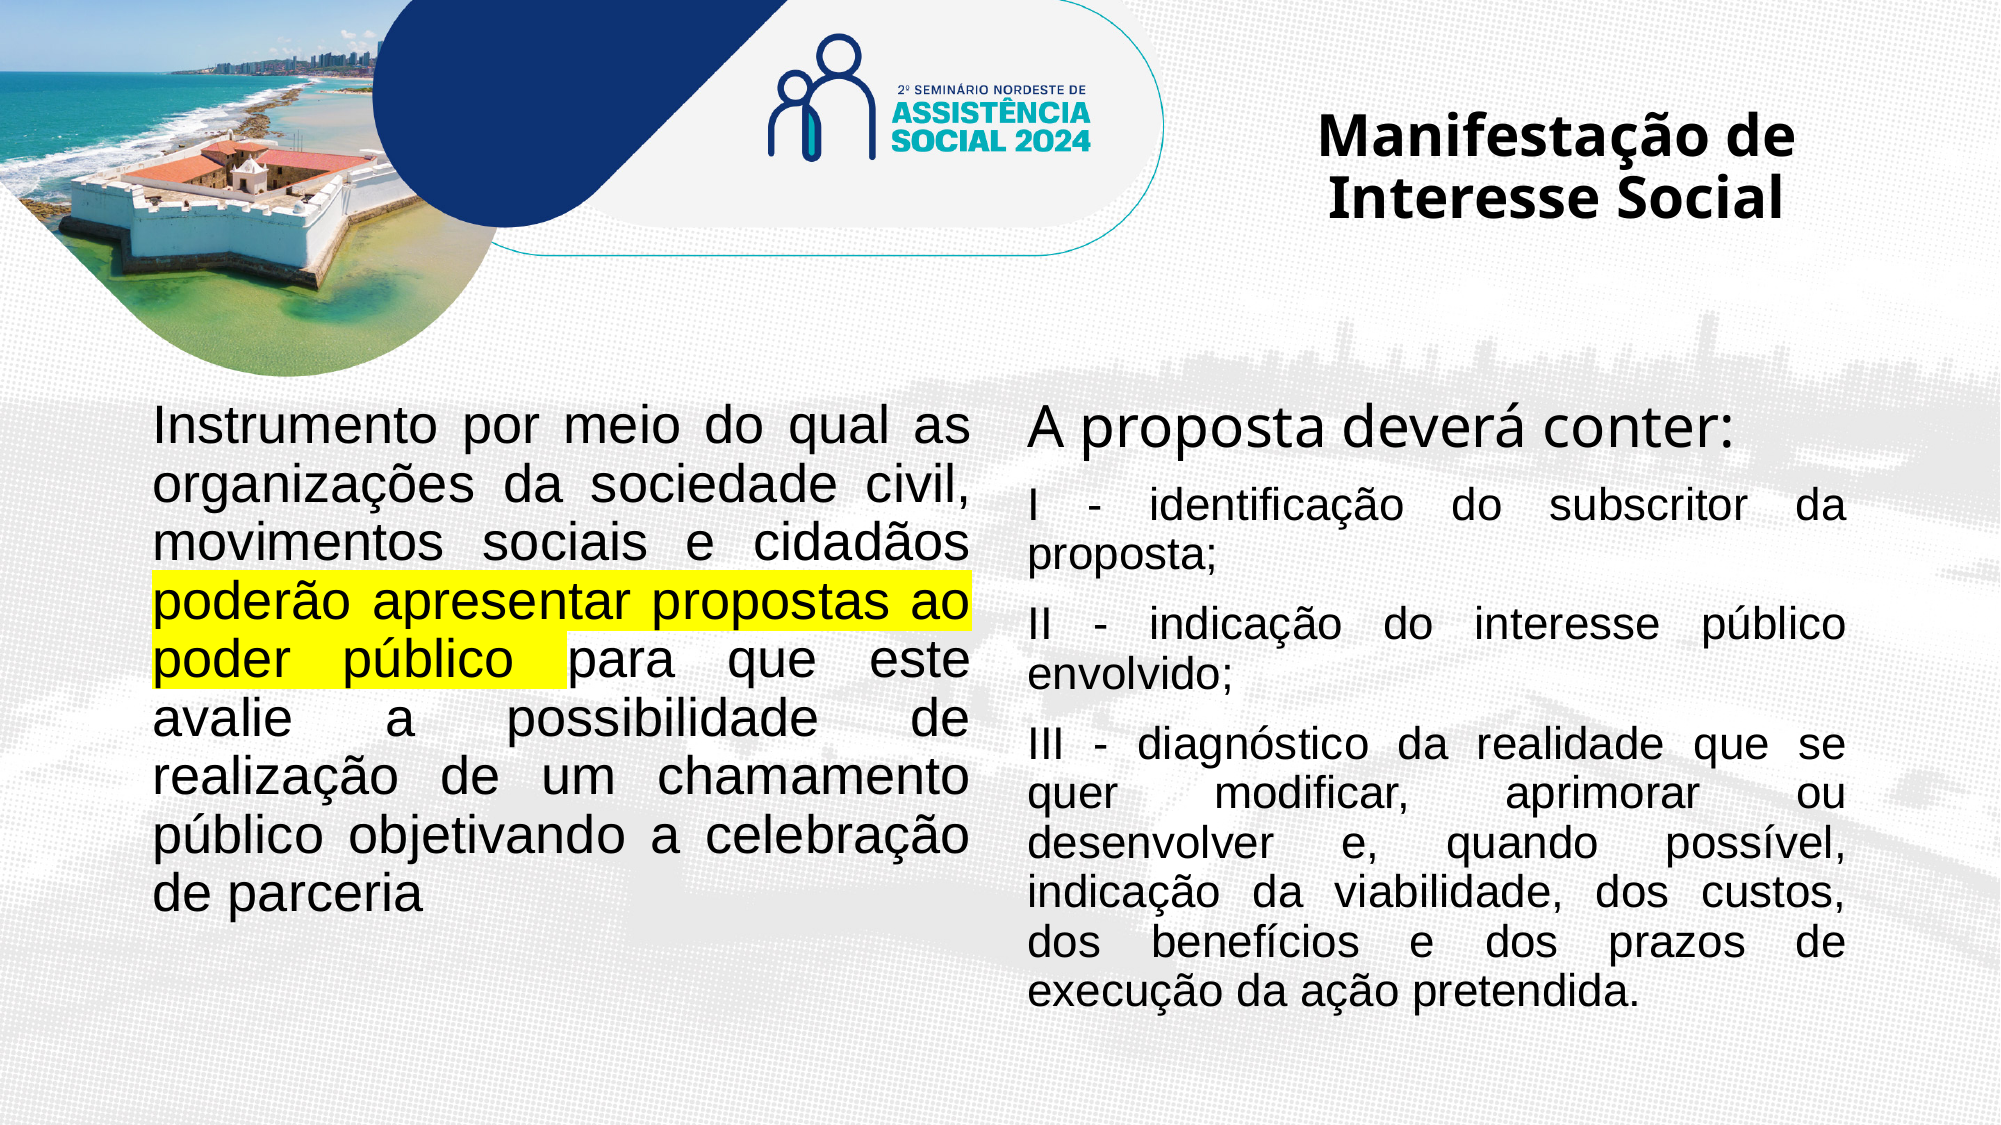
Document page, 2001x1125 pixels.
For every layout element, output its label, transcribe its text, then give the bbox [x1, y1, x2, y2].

picture [0, 0, 2001, 1125]
list Instrumento por meio do qual as organizações da sociedade civil, movimentos sociais e cidadãos poderão apresentar propostas ao poder público para que este avalie a possibilidade de realização de um chamamento público objetivando a celebração de parceria [137, 389, 988, 1104]
list A proposta deverá conter: I - identificação do subscritor da proposta; II - indicação do interesse público envolvido; III - diagnóstico da realidade que se quer modificar, aprimorar ou desenvolver e, quando possível, indicação da viabilidade, dos custos, dos benefícios e dos prazos de execução da ação pretendida. [1012, 389, 1863, 1104]
title Manifestação de Interesse Social [1193, 59, 1920, 278]
